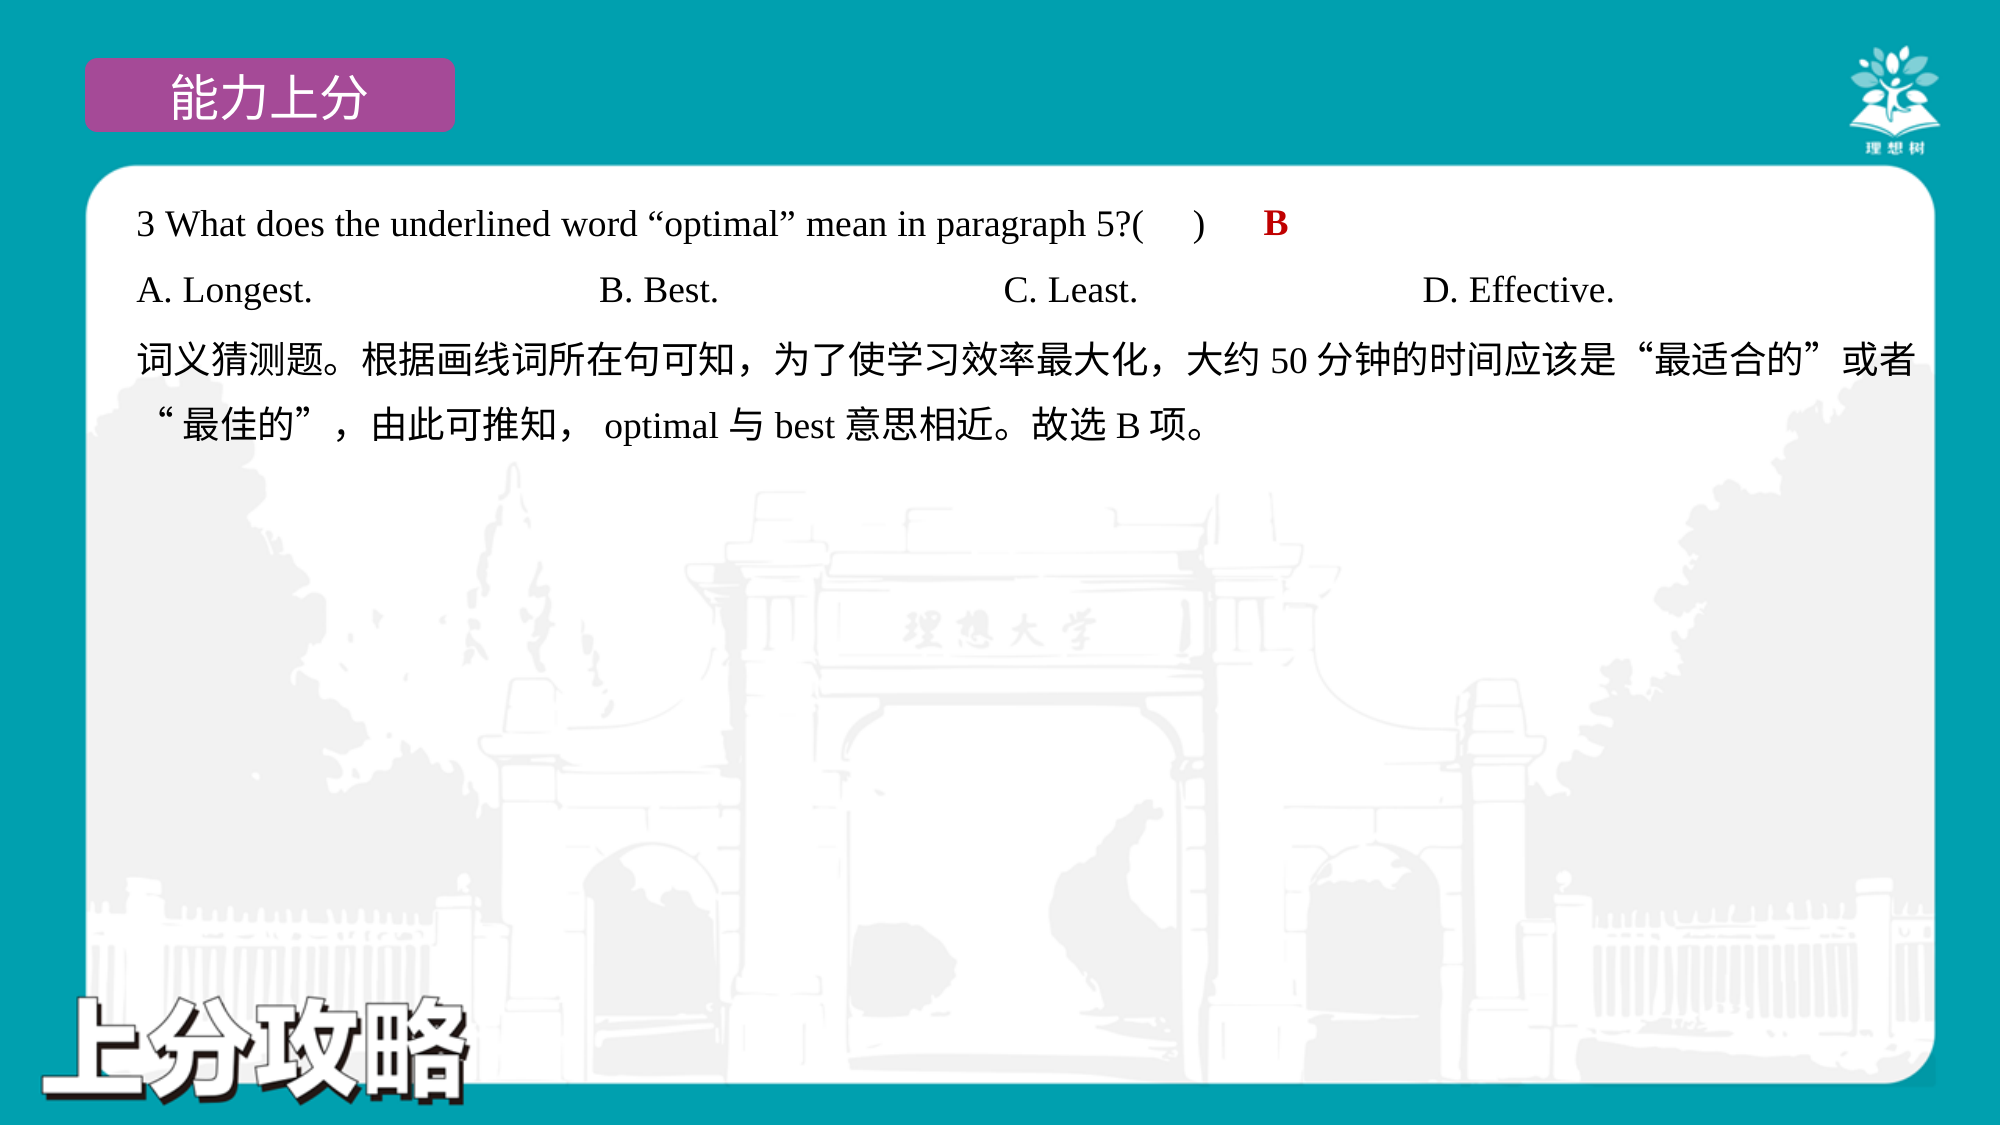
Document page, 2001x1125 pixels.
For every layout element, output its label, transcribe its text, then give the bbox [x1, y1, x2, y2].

text_box 3 What does the underlined word “optimal” mean in paragraph 5?( ) [136, 176, 1865, 237]
text_box A. Longest. B. Best. C. Least. D. Effective. [136, 243, 1865, 303]
text_box B [1249, 176, 1303, 236]
text_box 词义猜测题。根据画线词所在句可知，为了使学习效率最大化，大约50分钟的时间应该是“最适合的”或者 “最佳的”，由此可推知，optimal与best意思相近。故选B项。 [136, 312, 1865, 440]
picture [0, 0, 2000, 1125]
